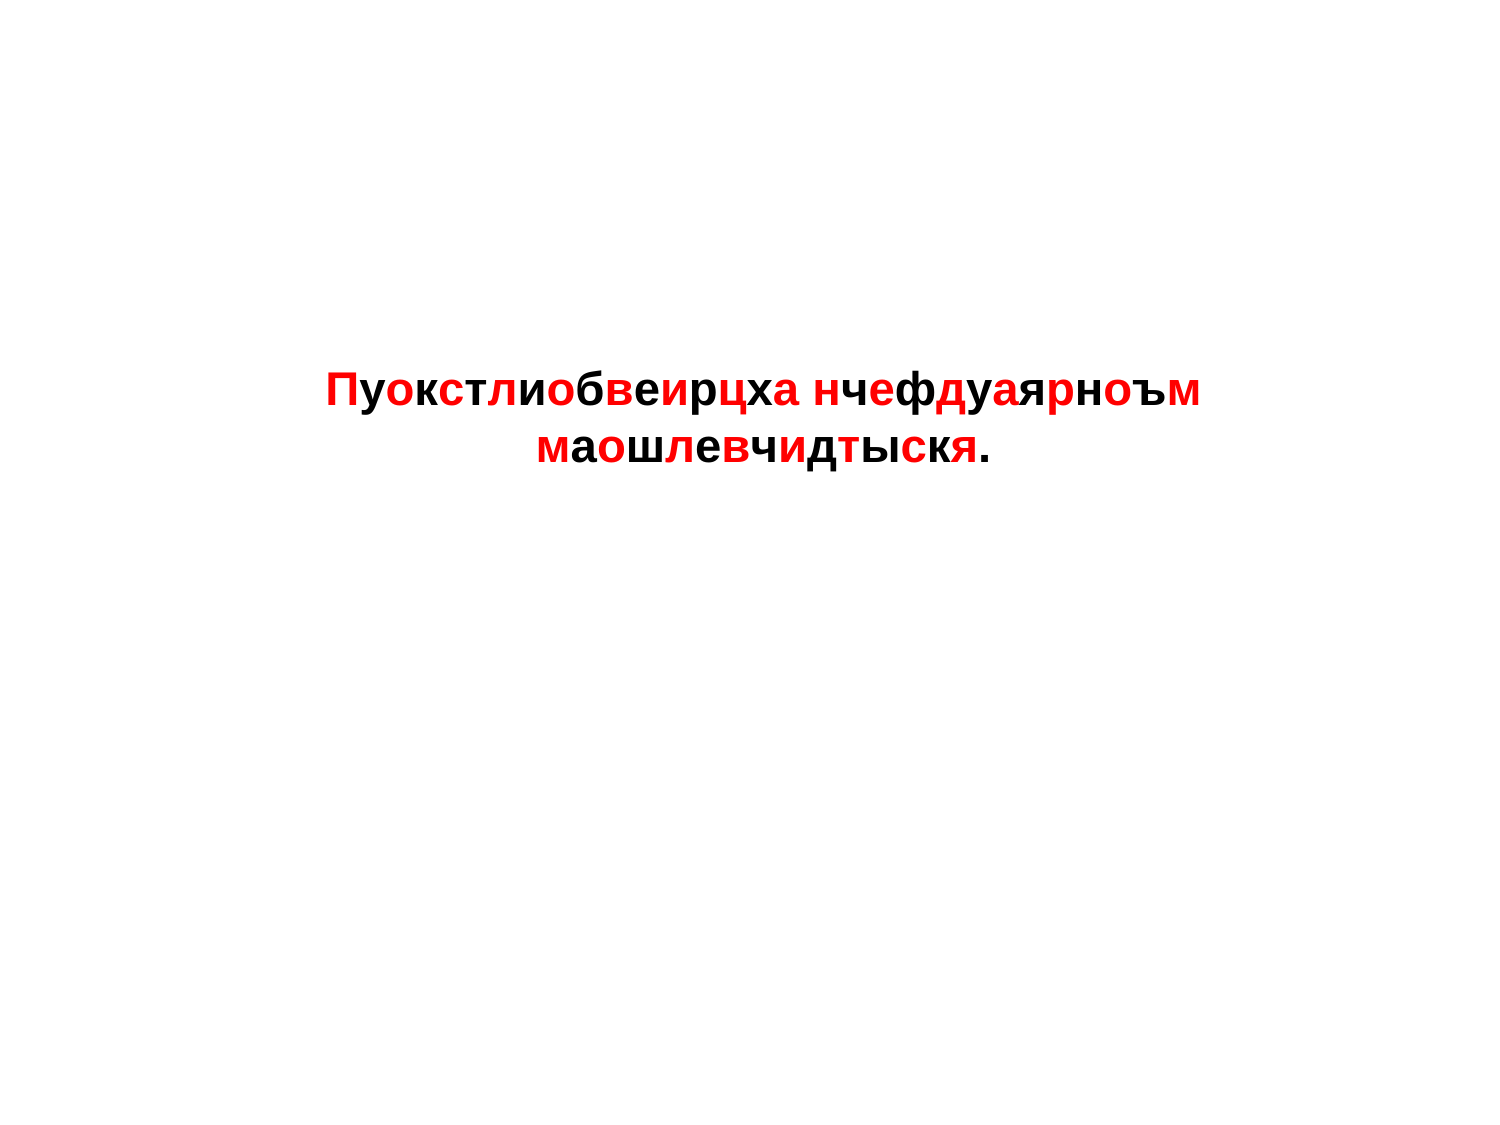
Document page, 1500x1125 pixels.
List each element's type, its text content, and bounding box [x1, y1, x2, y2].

title Пуокстлиобвеирцха нчефдуаярноъм маошлевчидтыскя. [88, 349, 1439, 538]
